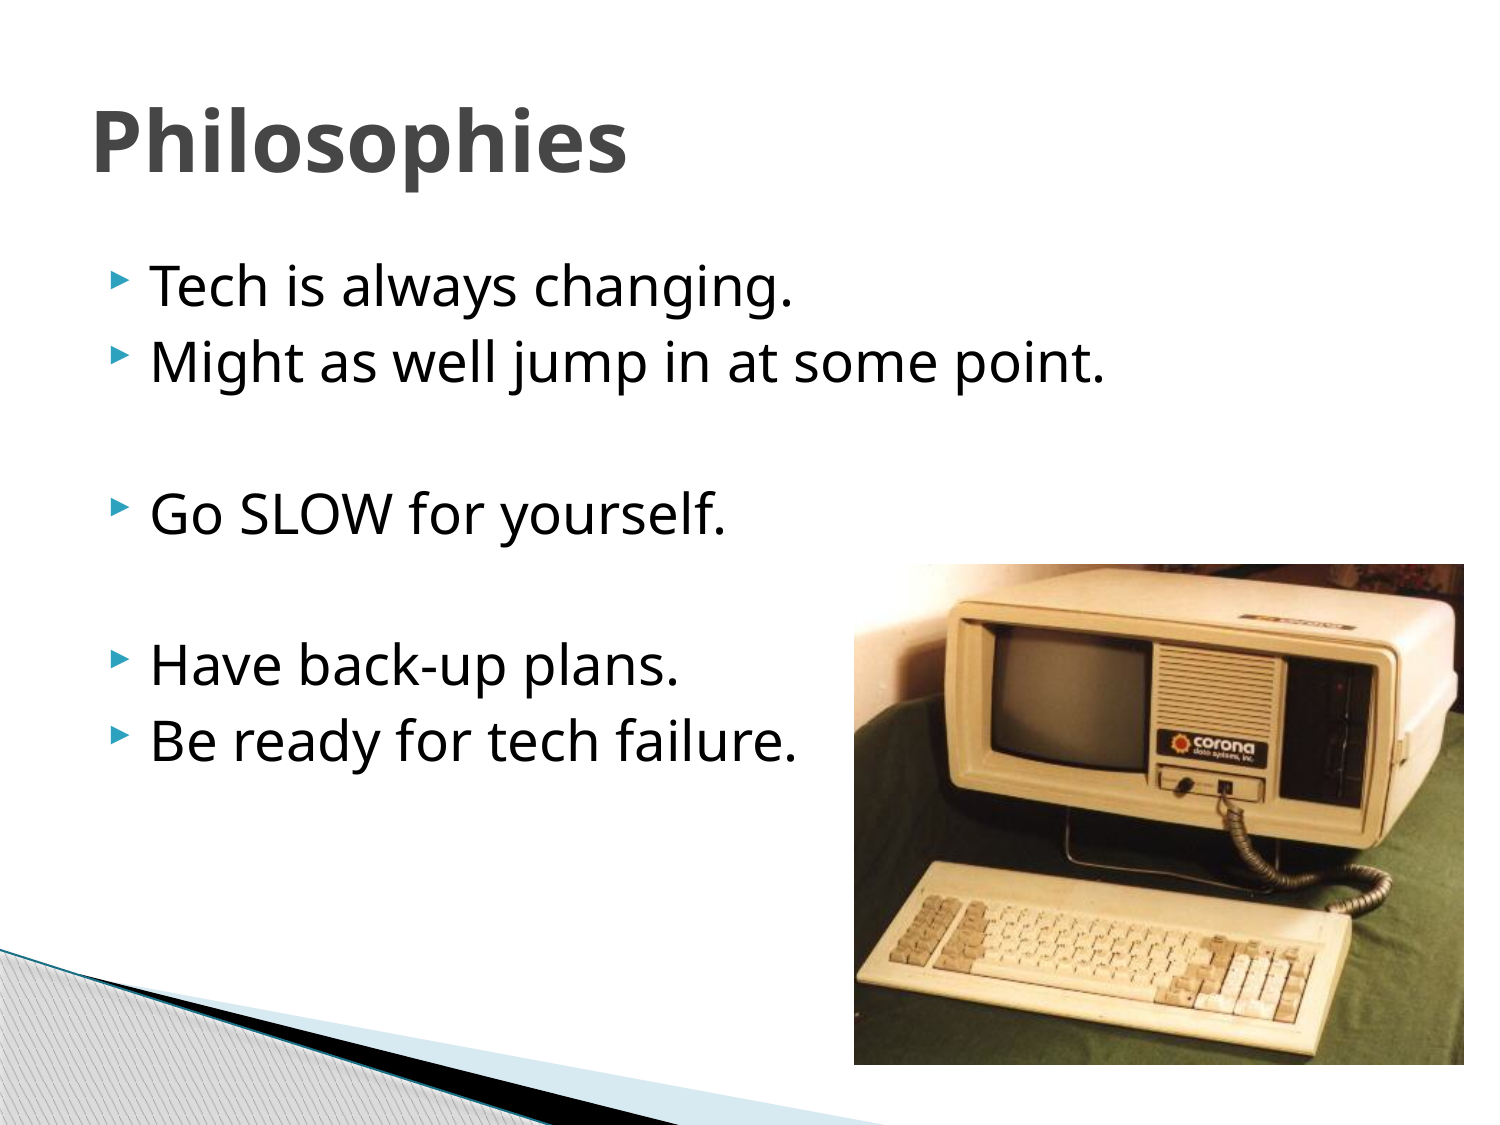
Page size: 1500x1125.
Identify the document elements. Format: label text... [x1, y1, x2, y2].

list Tech is always changing. Might as well jump in at some point. Go SLOW for yourself. Have back-up plans. Be ready for tech failure. [75, 243, 1425, 986]
title Philosophies [75, 45, 1425, 233]
picture [854, 564, 1464, 1065]
